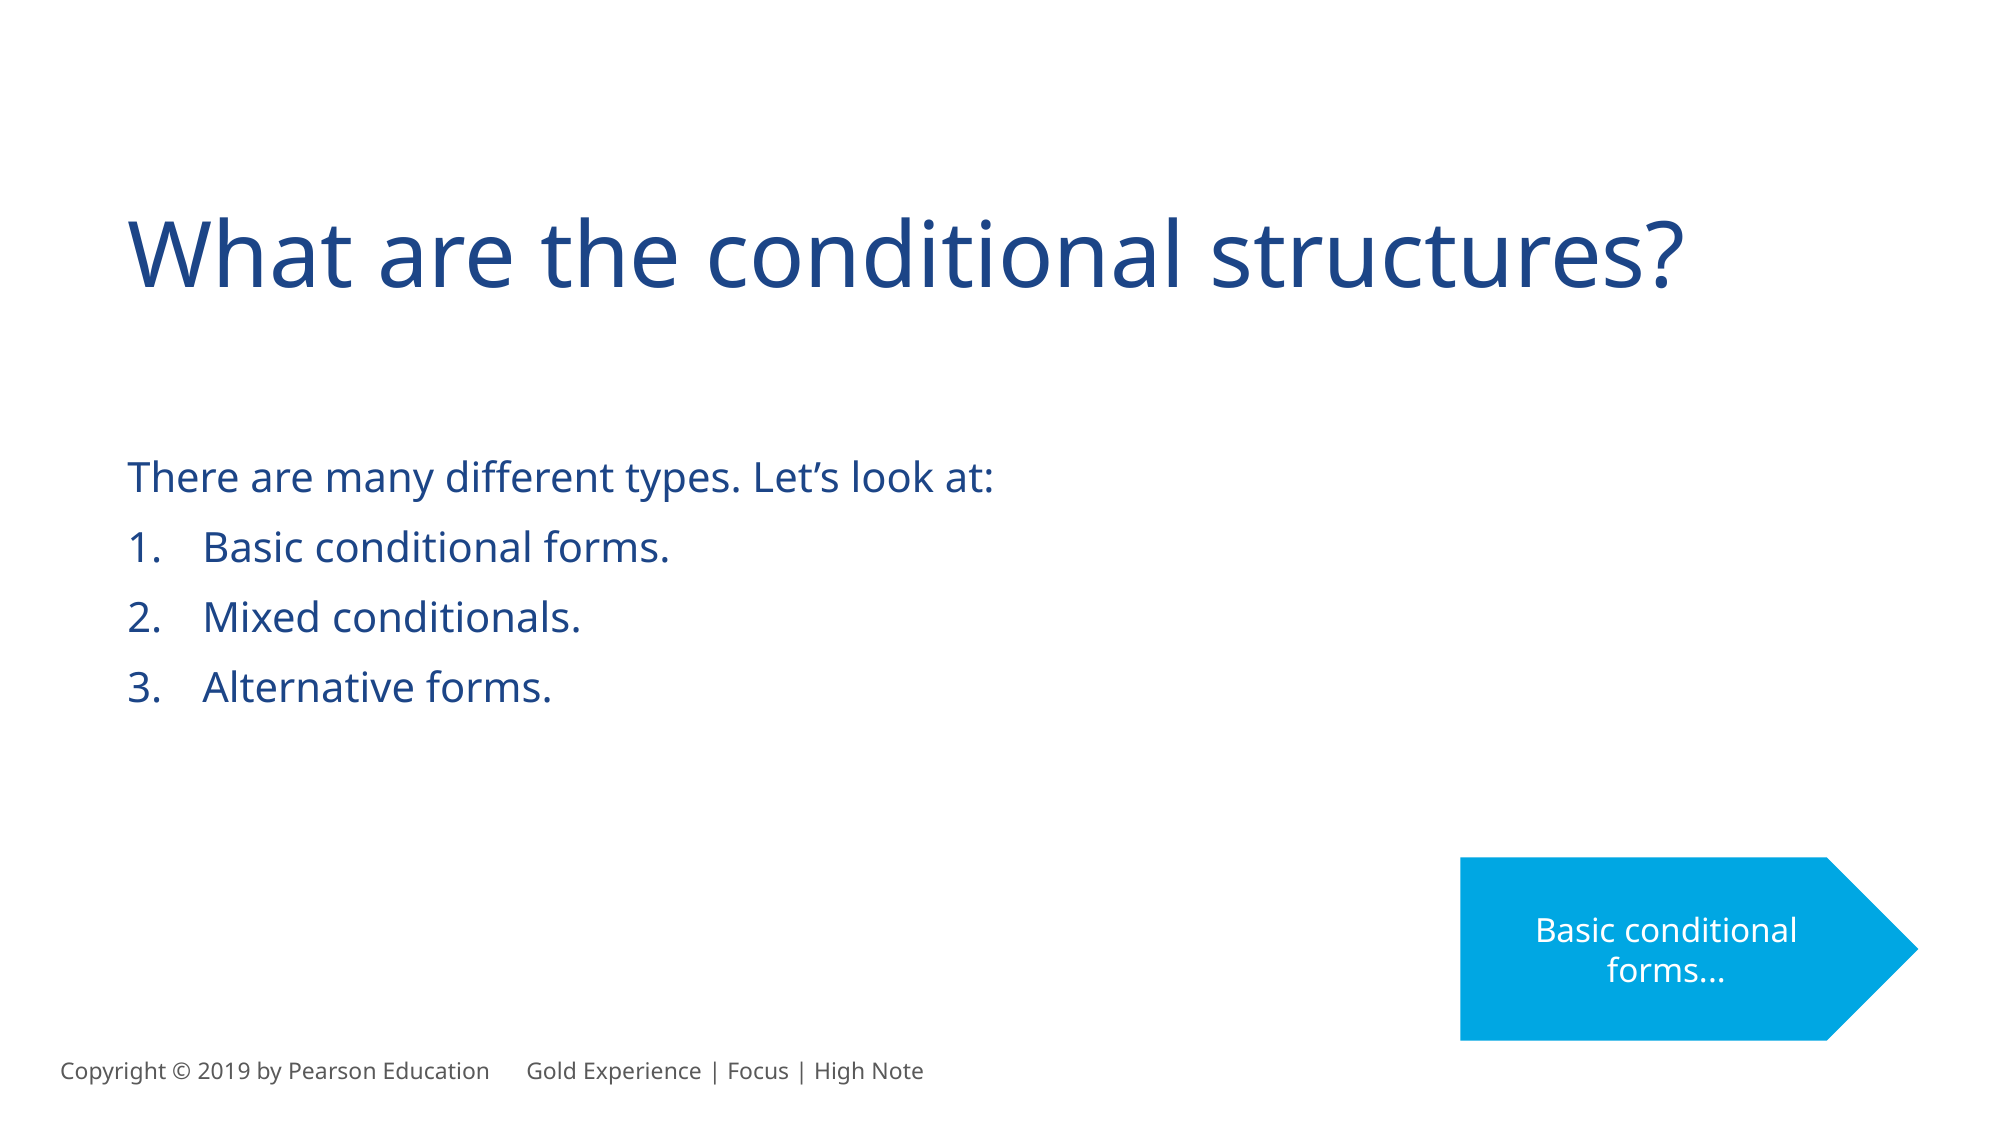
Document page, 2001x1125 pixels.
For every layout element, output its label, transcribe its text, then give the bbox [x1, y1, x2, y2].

title What are the conditional structures? [112, 125, 1763, 390]
text_box Basic conditional forms... [1460, 857, 1919, 1041]
footer Copyright © 2019 by Pearson Education Gold Experience | Focus | High Note [45, 1040, 1084, 1101]
list There are many different types. Let’s look at: Basic conditional forms. Mixed conditionals. Alternative forms. [112, 449, 1763, 822]
